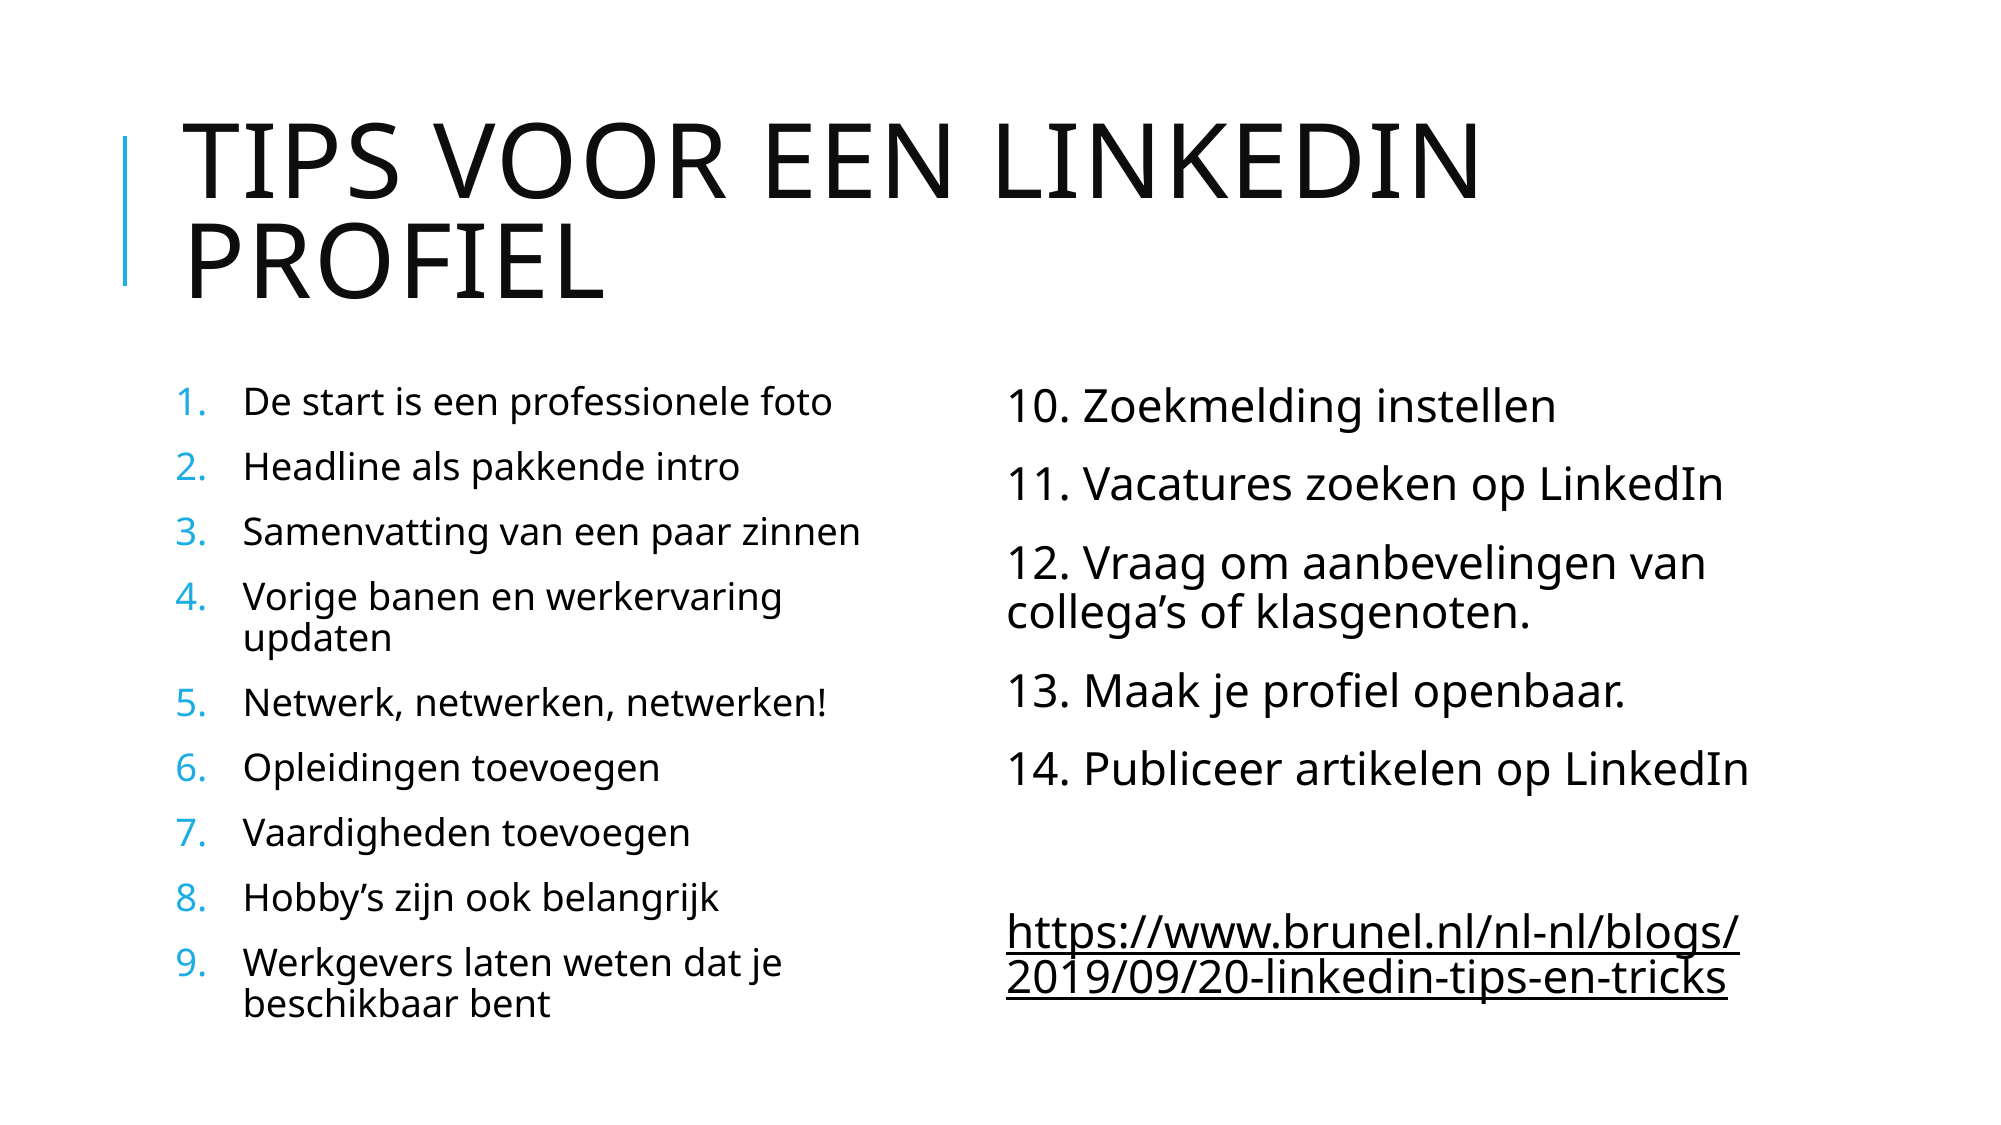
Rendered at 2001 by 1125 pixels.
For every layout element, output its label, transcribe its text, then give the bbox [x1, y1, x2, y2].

title Tips voor een LinkedIN profiel [168, 96, 1763, 342]
list 10. Zoekmelding instellen 11. Vacatures zoeken op LinkedIn 12. Vraag om aanbevelingen van collega’s of klasgenoten. 13. Maak je profiel openbaar. 14. Publiceer artikelen op LinkedIn https://www.brunel.nl/nl-nl/blogs/2019/09/20-linkedin-tips-en-tricks [982, 375, 1763, 1035]
list De start is een professionele foto Headline als pakkende intro Samenvatting van een paar zinnen Vorige banen en werkervaring updaten Netwerk, netwerken, netwerken! Opleidingen toevoegen Vaardigheden toevoegen Hobby’s zijn ook belangrijk Werkgevers laten weten dat je beschikbaar bent [168, 375, 948, 1035]
